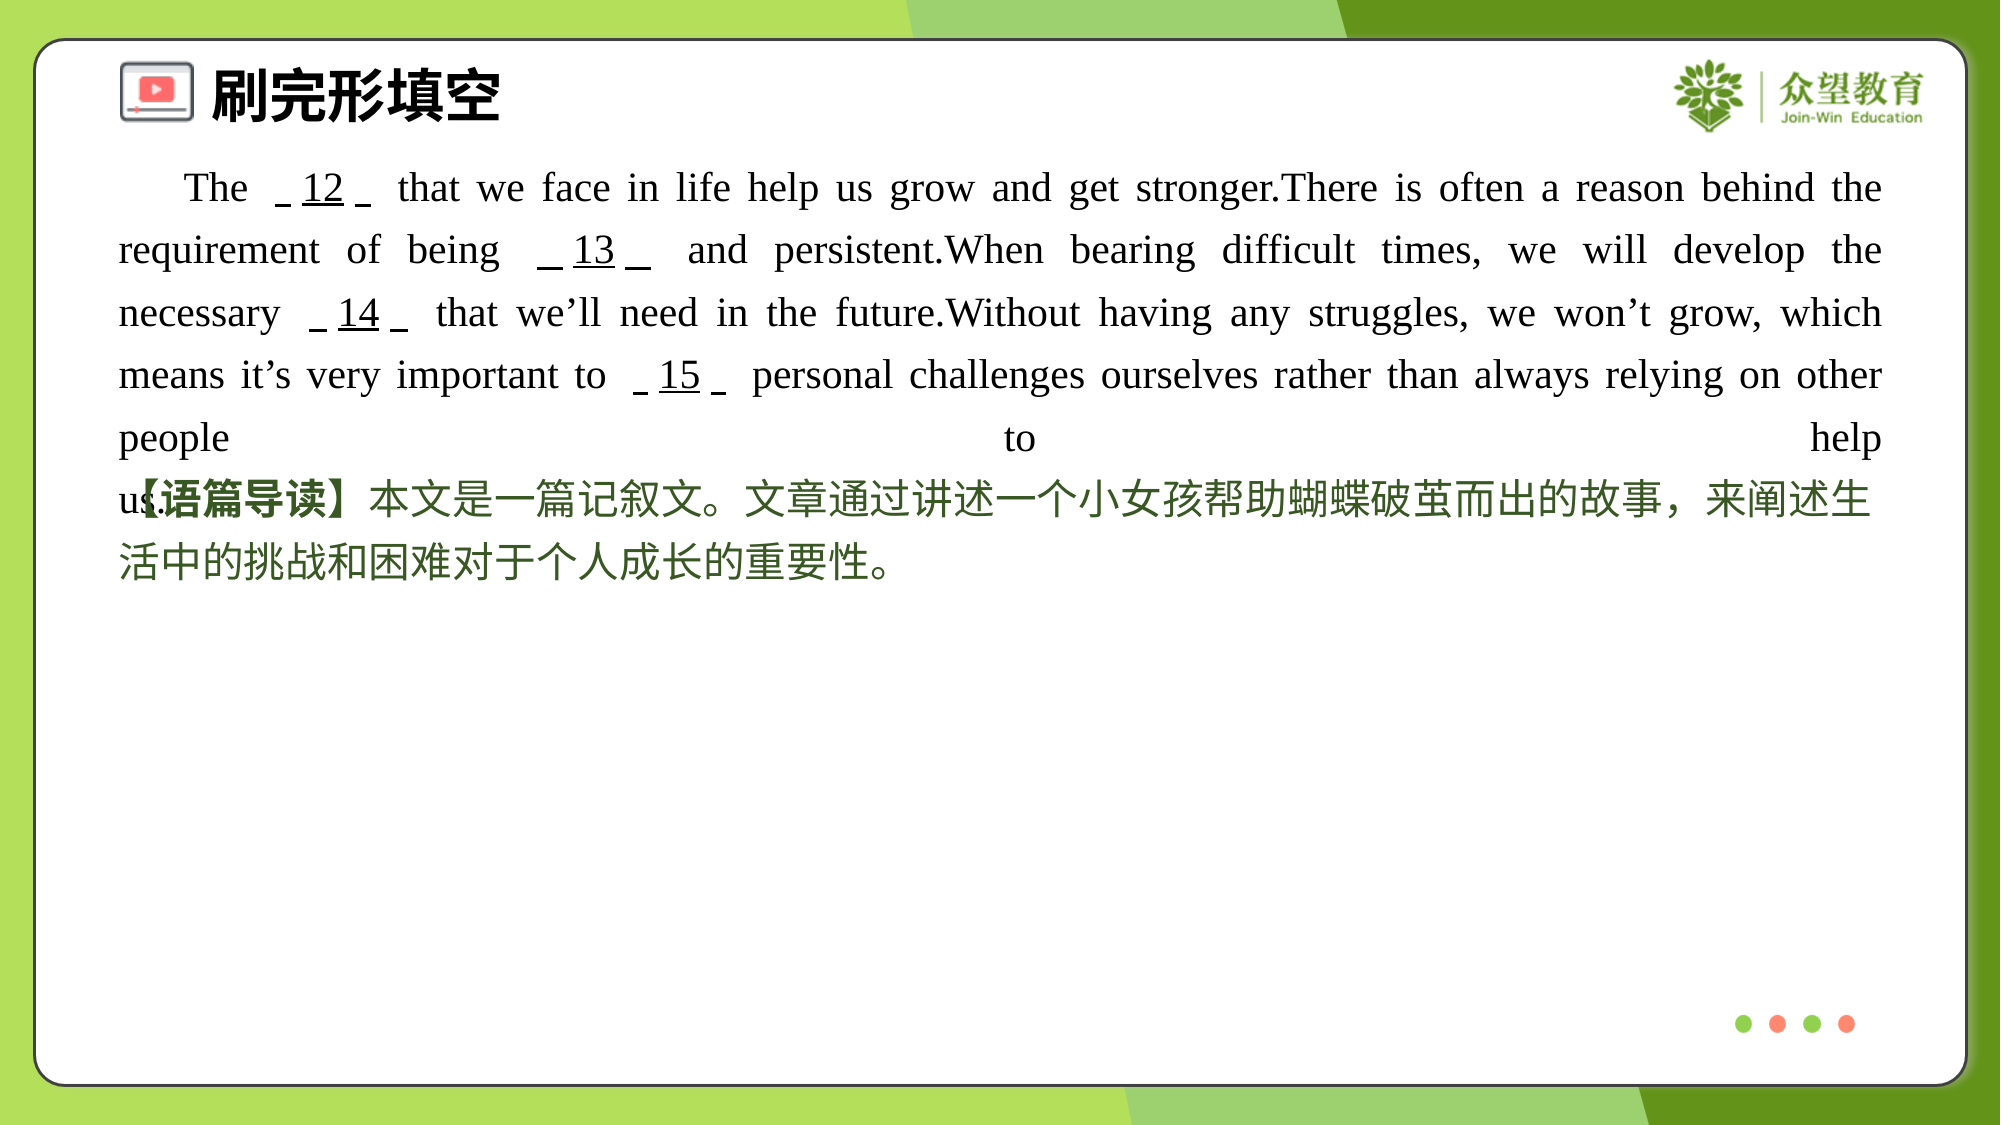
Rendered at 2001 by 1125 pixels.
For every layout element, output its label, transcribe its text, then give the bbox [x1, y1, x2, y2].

text_box The . .12. . that we face in life help us grow and get stronger.There is often a reason behind the requirement of being . .13. . and persistent.When bearing difficult times, we will develop the necessary . .14. . that we’ll need in the future.Without having any struggles, we won’t grow, which means it’s very important to . .15. . personal challenges ourselves rather than always relying on other people to help us.#3 [118, 146, 1883, 454]
picture [0, 0, 2000, 1125]
text_box 【语篇导读】本文是一篇记叙文。文章通过讲述一个小女孩帮助蝴蝶破茧而出的故事，来阐述生活中的挑战和困难对于个人成长的重要性。 [118, 460, 1883, 581]
